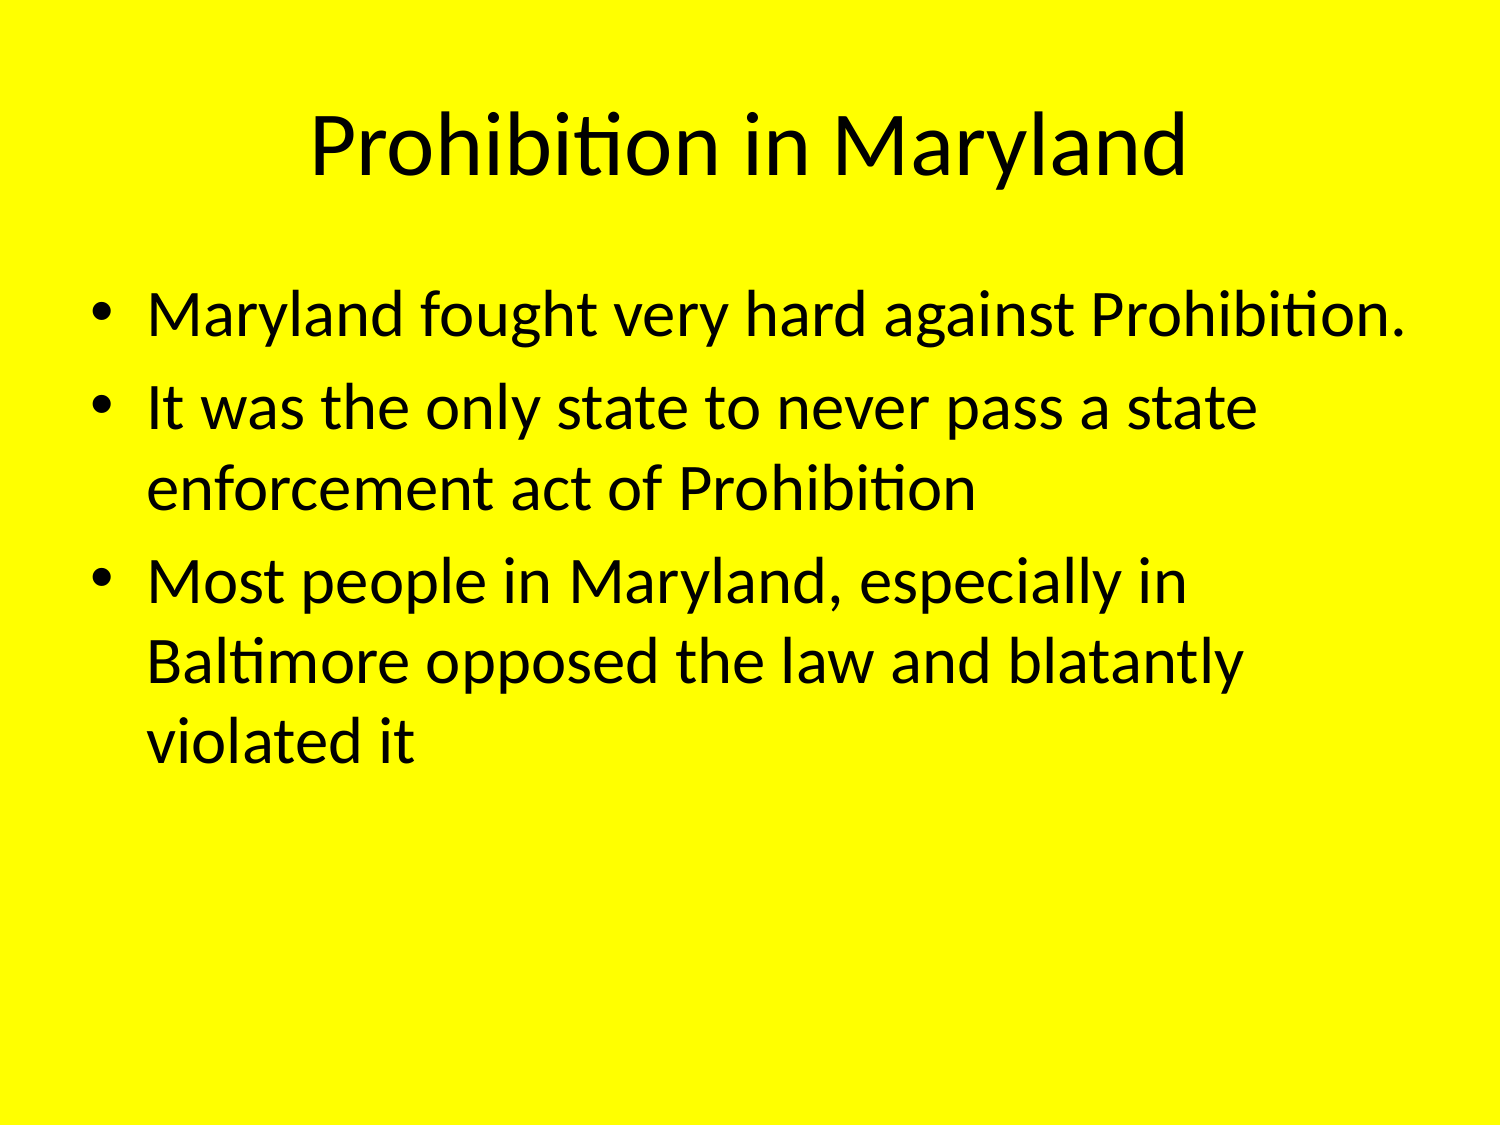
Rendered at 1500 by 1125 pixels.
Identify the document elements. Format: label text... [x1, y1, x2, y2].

list Maryland fought very hard against Prohibition. It was the only state to never pass a state enforcement act of Prohibition Most people in Maryland, especially in Baltimore opposed the law and blatantly violated it [75, 262, 1425, 1005]
title Prohibition in Maryland [75, 45, 1425, 233]
